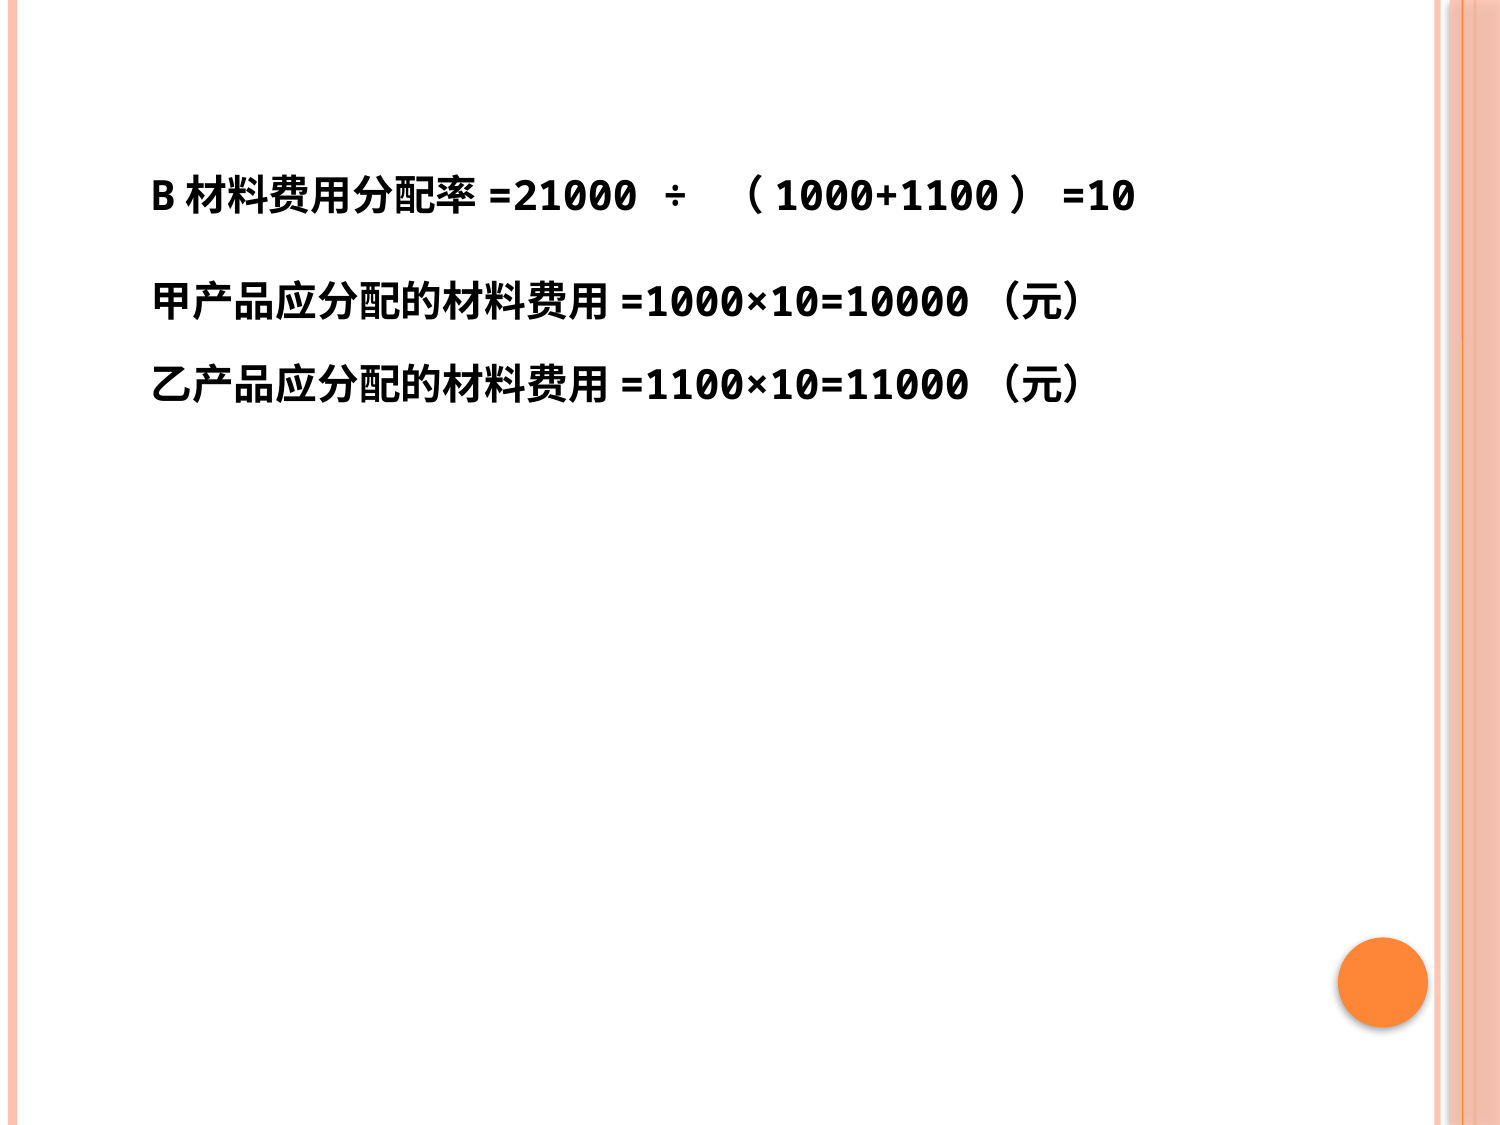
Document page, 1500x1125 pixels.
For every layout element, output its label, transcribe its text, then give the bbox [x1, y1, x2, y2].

text_box 甲产品应分配的材料费用=1000×10=10000（元） [135, 267, 1235, 332]
text_box B材料费用分配率=21000 ÷ （1000+1100）=10 [135, 160, 1274, 226]
text_box 乙产品应分配的材料费用=1100×10=11000（元） [135, 350, 1247, 415]
